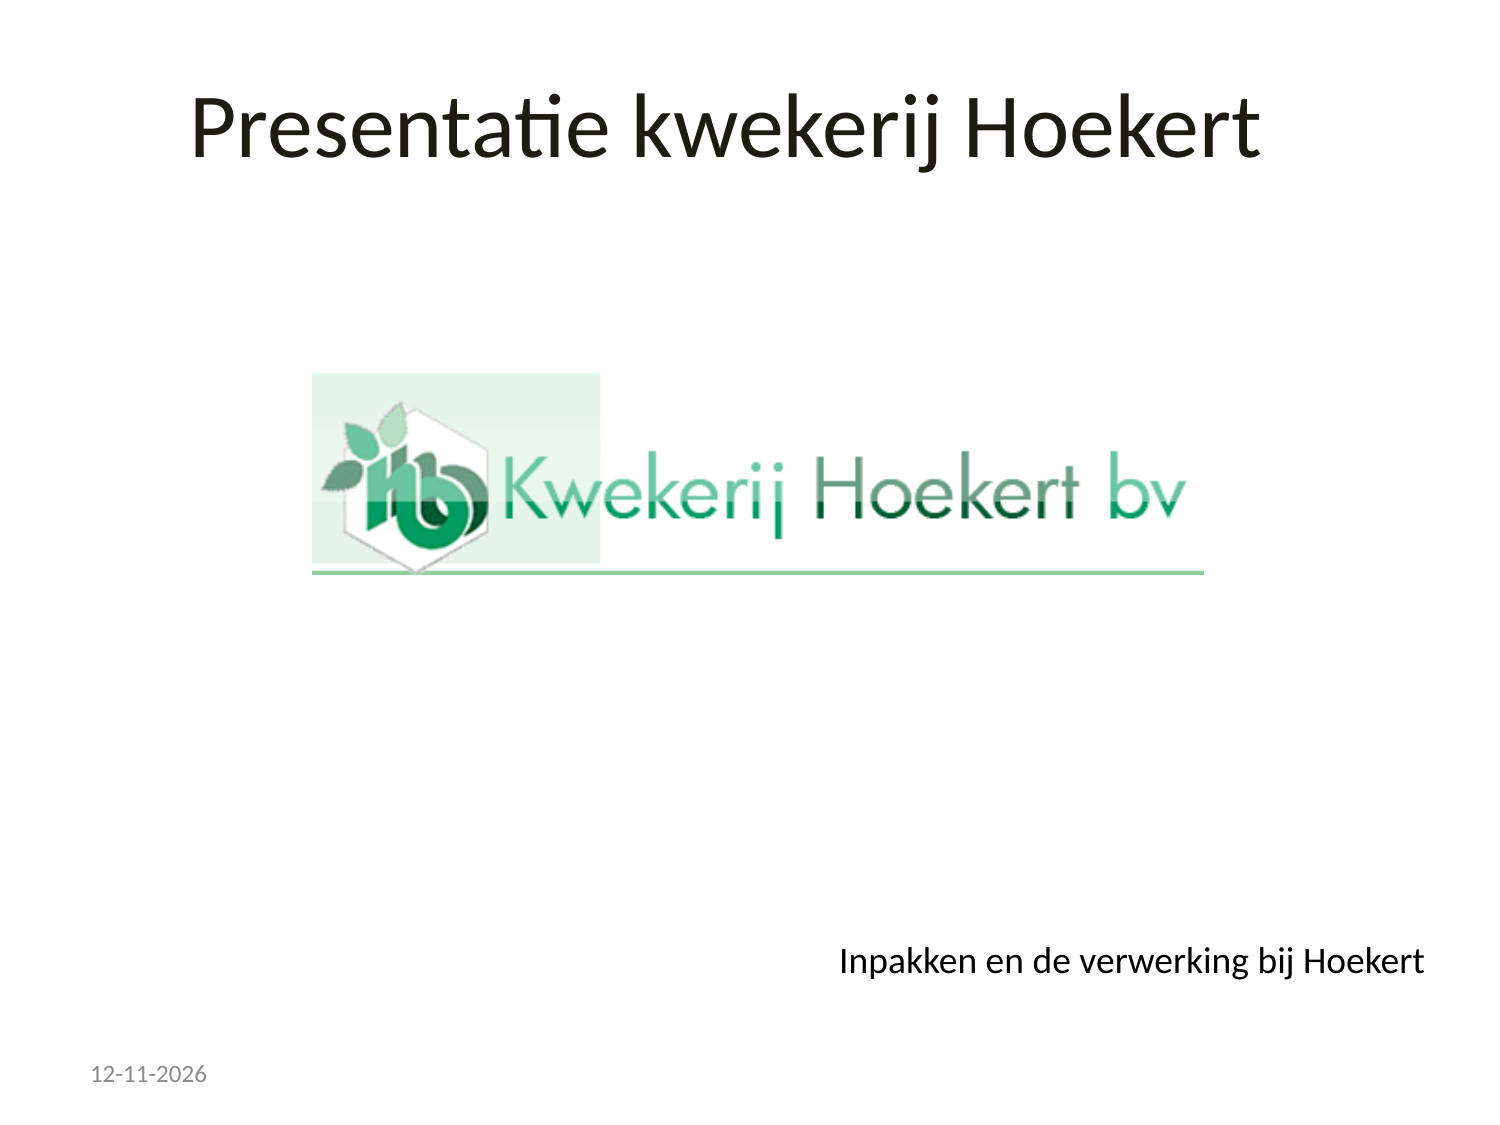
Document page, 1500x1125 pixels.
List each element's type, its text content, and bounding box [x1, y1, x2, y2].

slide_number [75, 1042, 425, 1103]
text_box Inpakken en de verwerking bij Hoekert [824, 928, 1450, 989]
title Presentatie kwekerij Hoekert [41, 0, 1412, 242]
picture [312, 373, 1204, 575]
